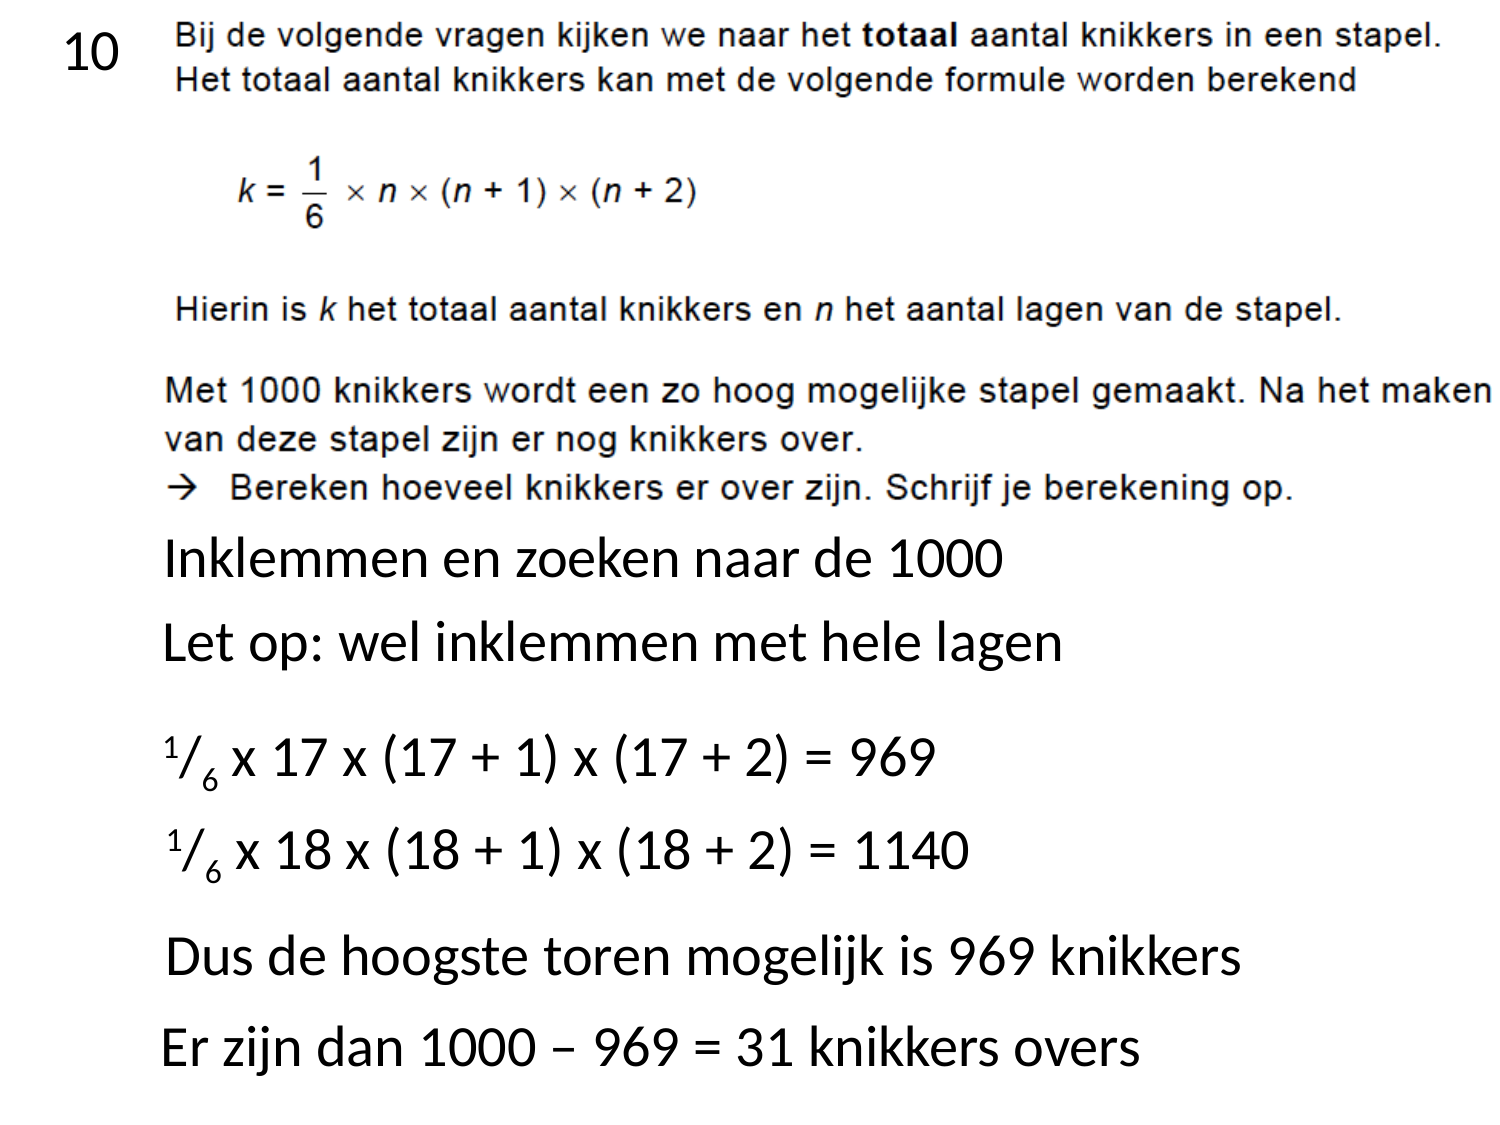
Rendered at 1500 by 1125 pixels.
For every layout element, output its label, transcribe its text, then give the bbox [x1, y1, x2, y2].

text_box Let op: wel inklemmen met hele lagen [147, 595, 1079, 681]
text_box 1/6 x 18 x (18 + 1) x (18 + 2) = [150, 803, 853, 898]
text_box Dus de hoogste toren mogelijk is 969 knikkers [150, 909, 1258, 995]
picture [144, 364, 1500, 513]
picture [0, 0, 1500, 339]
text_box 1140 [837, 803, 986, 889]
text_box Inklemmen en zoeken naar de 1000 [148, 520, 1021, 595]
text_box 969 [834, 710, 953, 796]
text_box 1/6 x 17 x (17 + 1) x (17 + 2) = [147, 710, 850, 806]
text_box Er zijn dan 1000 – 969 = 31 knikkers overs [146, 1001, 1170, 1086]
